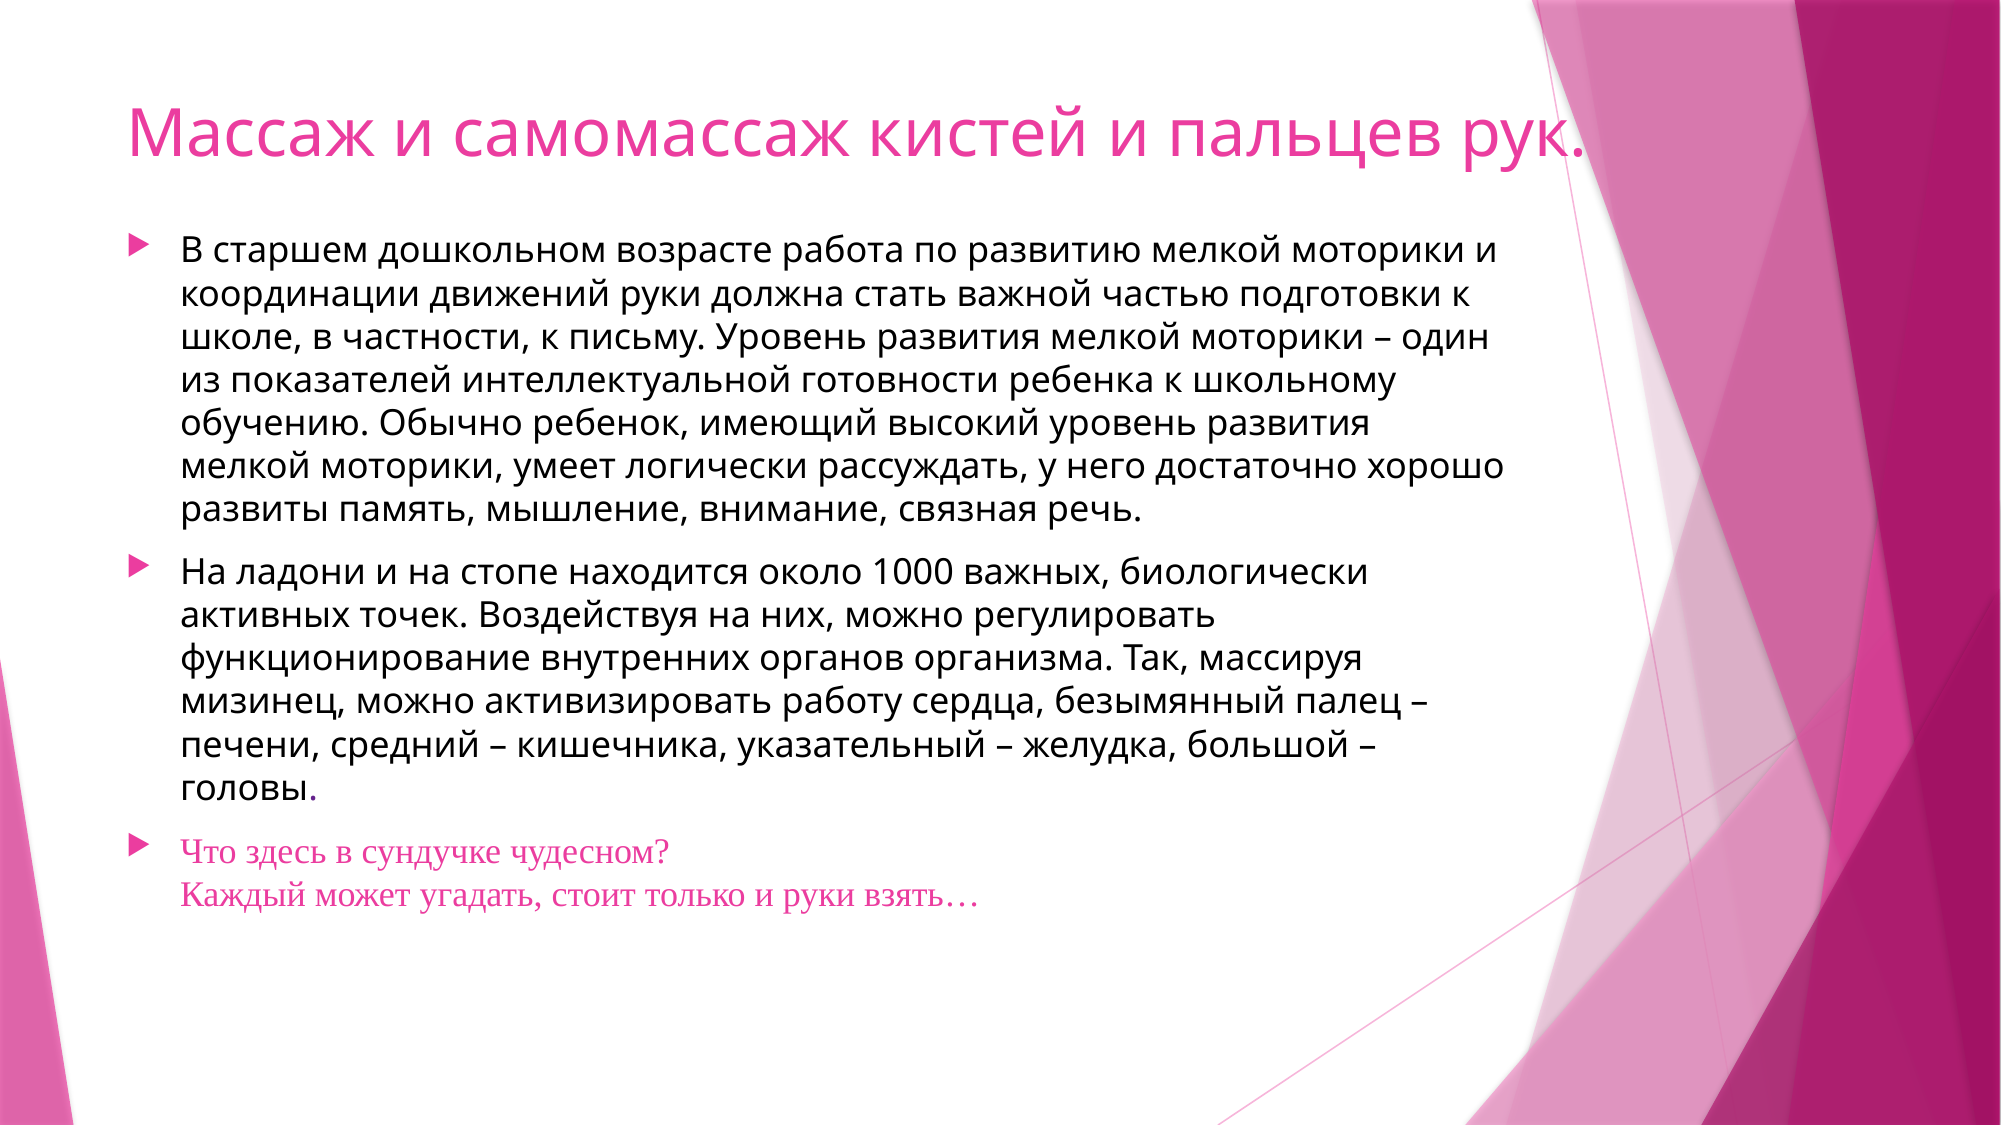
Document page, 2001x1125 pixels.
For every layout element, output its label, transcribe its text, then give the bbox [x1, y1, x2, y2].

list В старшем дошкольном возрасте работа по развитию мелкой моторики и координации движений руки должна стать важной частью подготовки к школе, в частности, к письму. Уровень развития мелкой моторики – один из показателей интеллектуальной готовности ребенка к школьному обучению. Обычно ребенок, имеющий высокий уровень развития мелкой моторики, умеет логически рассуждать, у него достаточно хорошо развиты память, мышление, внимание, связная речь. На ладони и на стопе находится около 1000 важных, биологически активных точек. Воздействуя на них, можно регулировать функционирование внутренних органов организма. Так, массируя мизинец, можно активизировать работу сердца, безымянный палец – печени, средний – кишечника, указательный – желудка, большой – головы. Что здесь в сундучке чудесном? Каждый может угадать, стоит только и руки взять… [111, 219, 1522, 991]
title Массаж и самомассаж кистей и пальцев рук. [111, 82, 1722, 220]
